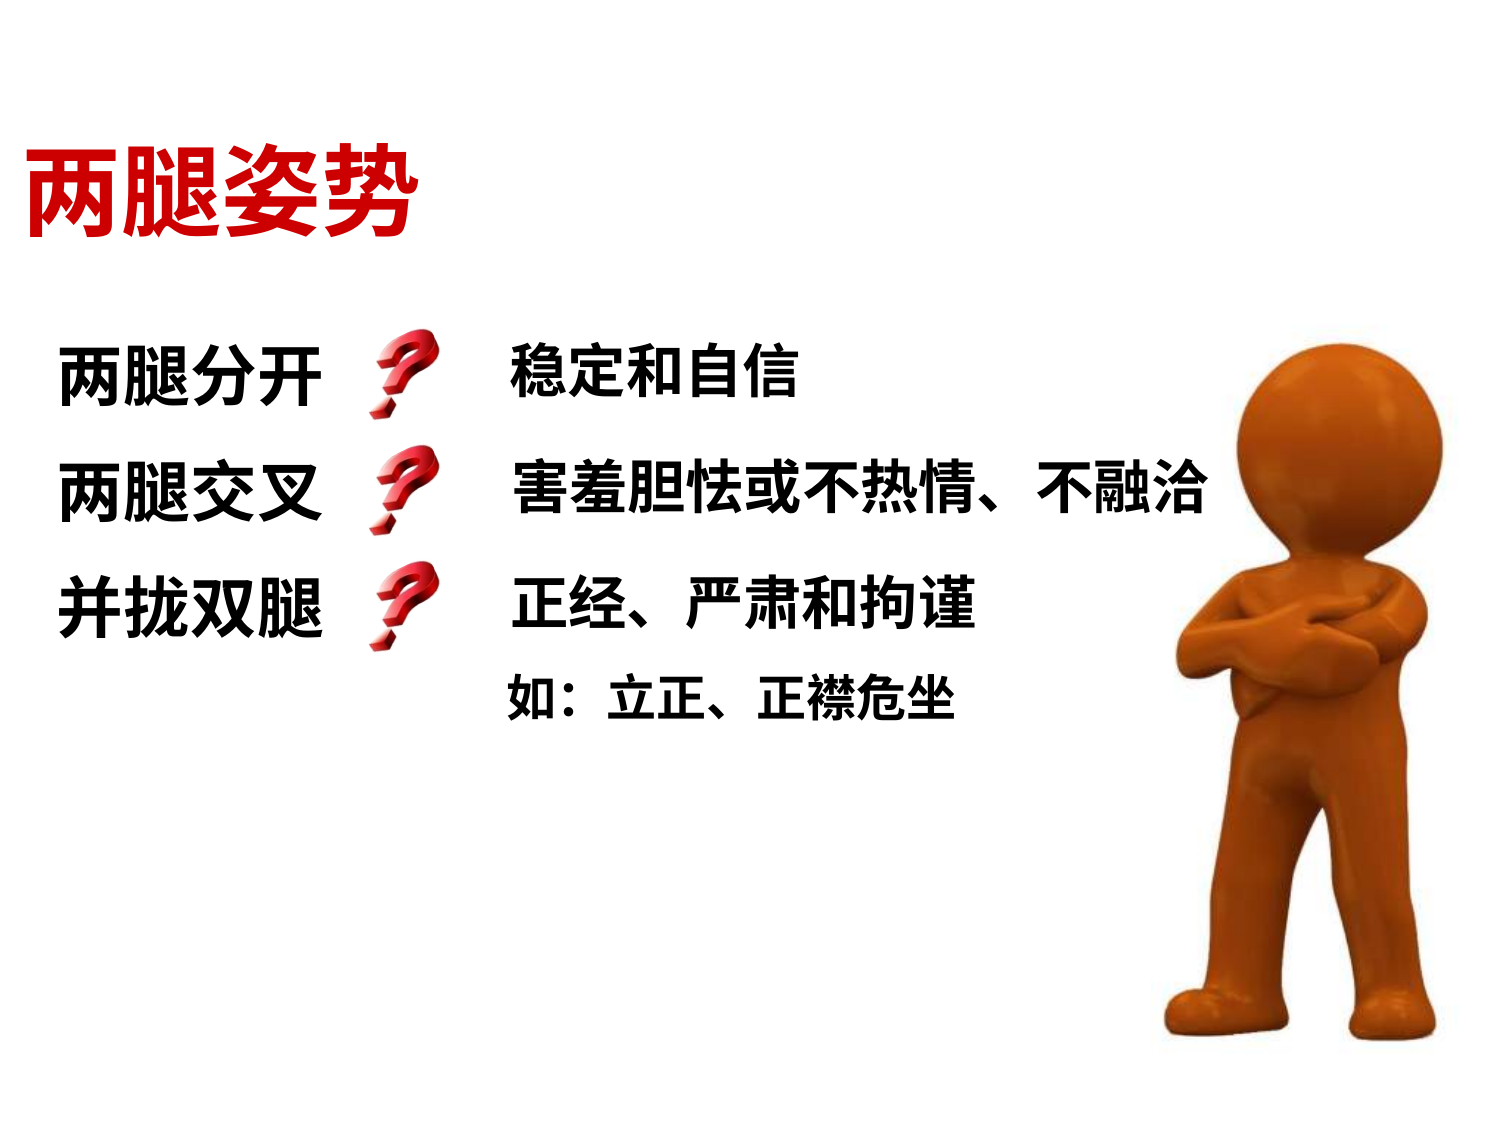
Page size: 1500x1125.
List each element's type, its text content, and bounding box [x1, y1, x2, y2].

picture [345, 555, 457, 656]
text_box 两腿姿势 [6, 121, 437, 256]
text_box 如：立正、正襟危坐 [491, 659, 972, 734]
text_box 正经、严肃和拘谨 [495, 558, 992, 644]
picture [1151, 302, 1460, 1059]
text_box 稳定和自信 [495, 326, 816, 411]
picture [345, 439, 457, 540]
picture [345, 323, 457, 424]
text_box 害羞胆怯或不热情、不融洽 [496, 442, 1146, 528]
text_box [40, 326, 340, 654]
